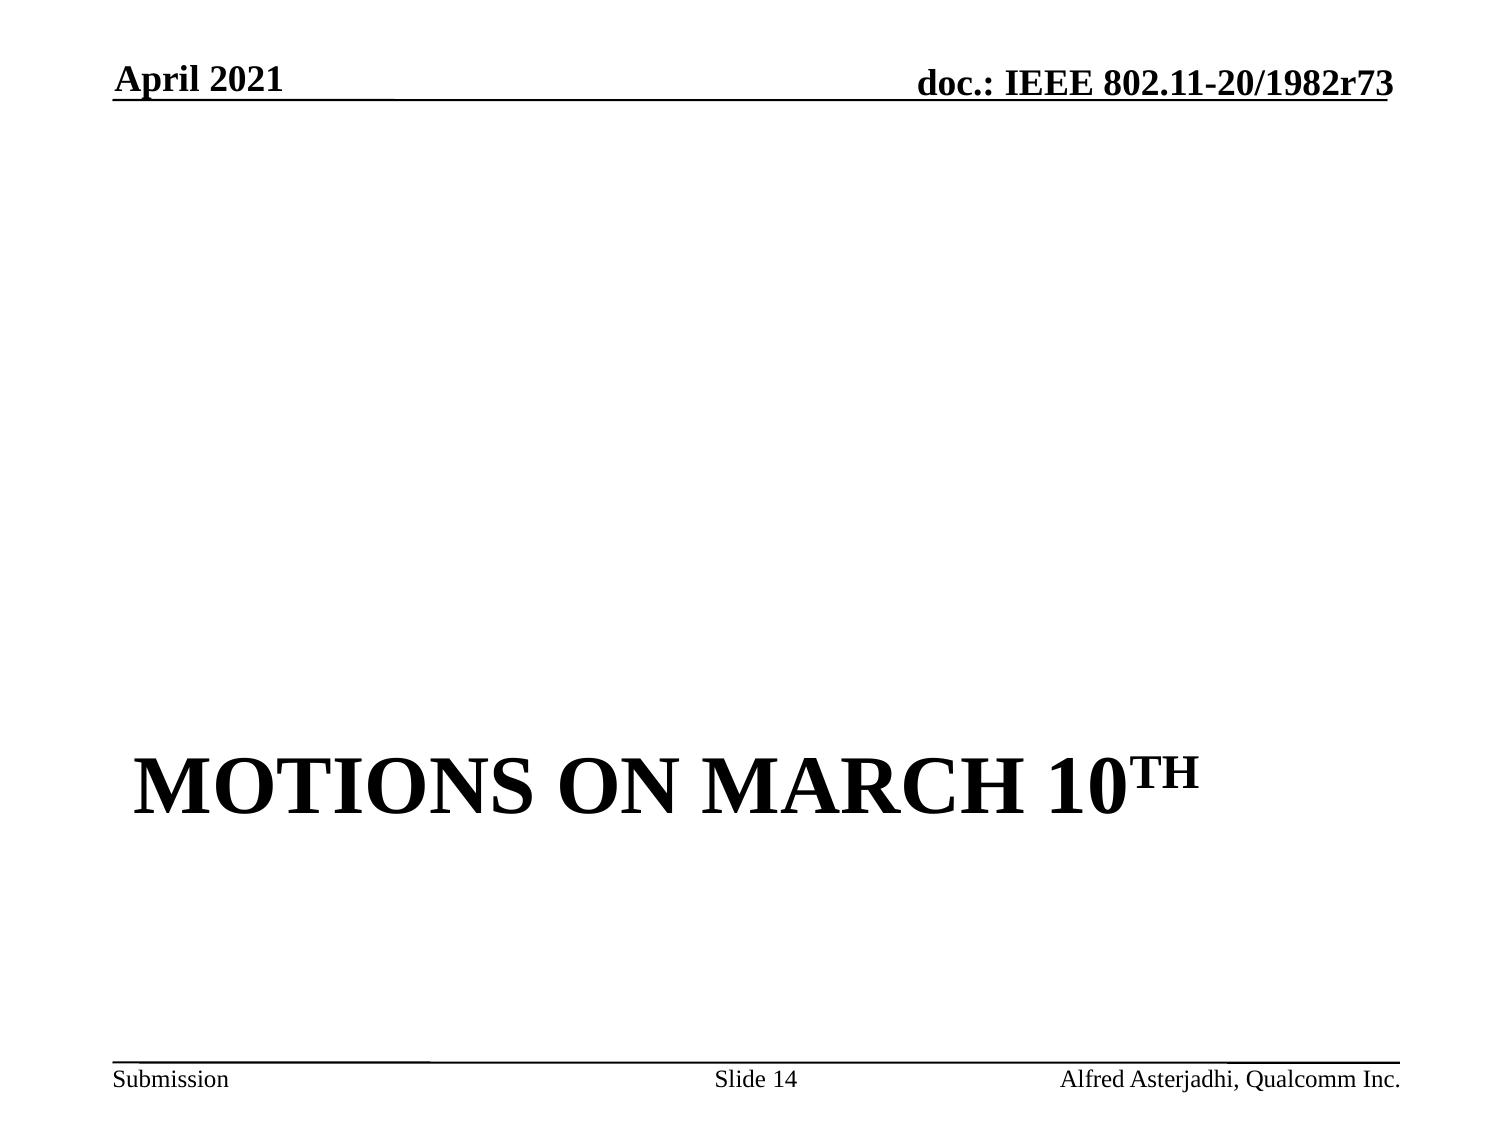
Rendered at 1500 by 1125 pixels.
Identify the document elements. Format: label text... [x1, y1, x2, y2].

slide_number Slide 14 [712, 1061, 800, 1123]
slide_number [114, 54, 423, 100]
footer Alfred Asterjadhi, Qualcomm Inc. [878, 1061, 1402, 1093]
title Motions on MARCH 10th [118, 722, 1394, 947]
